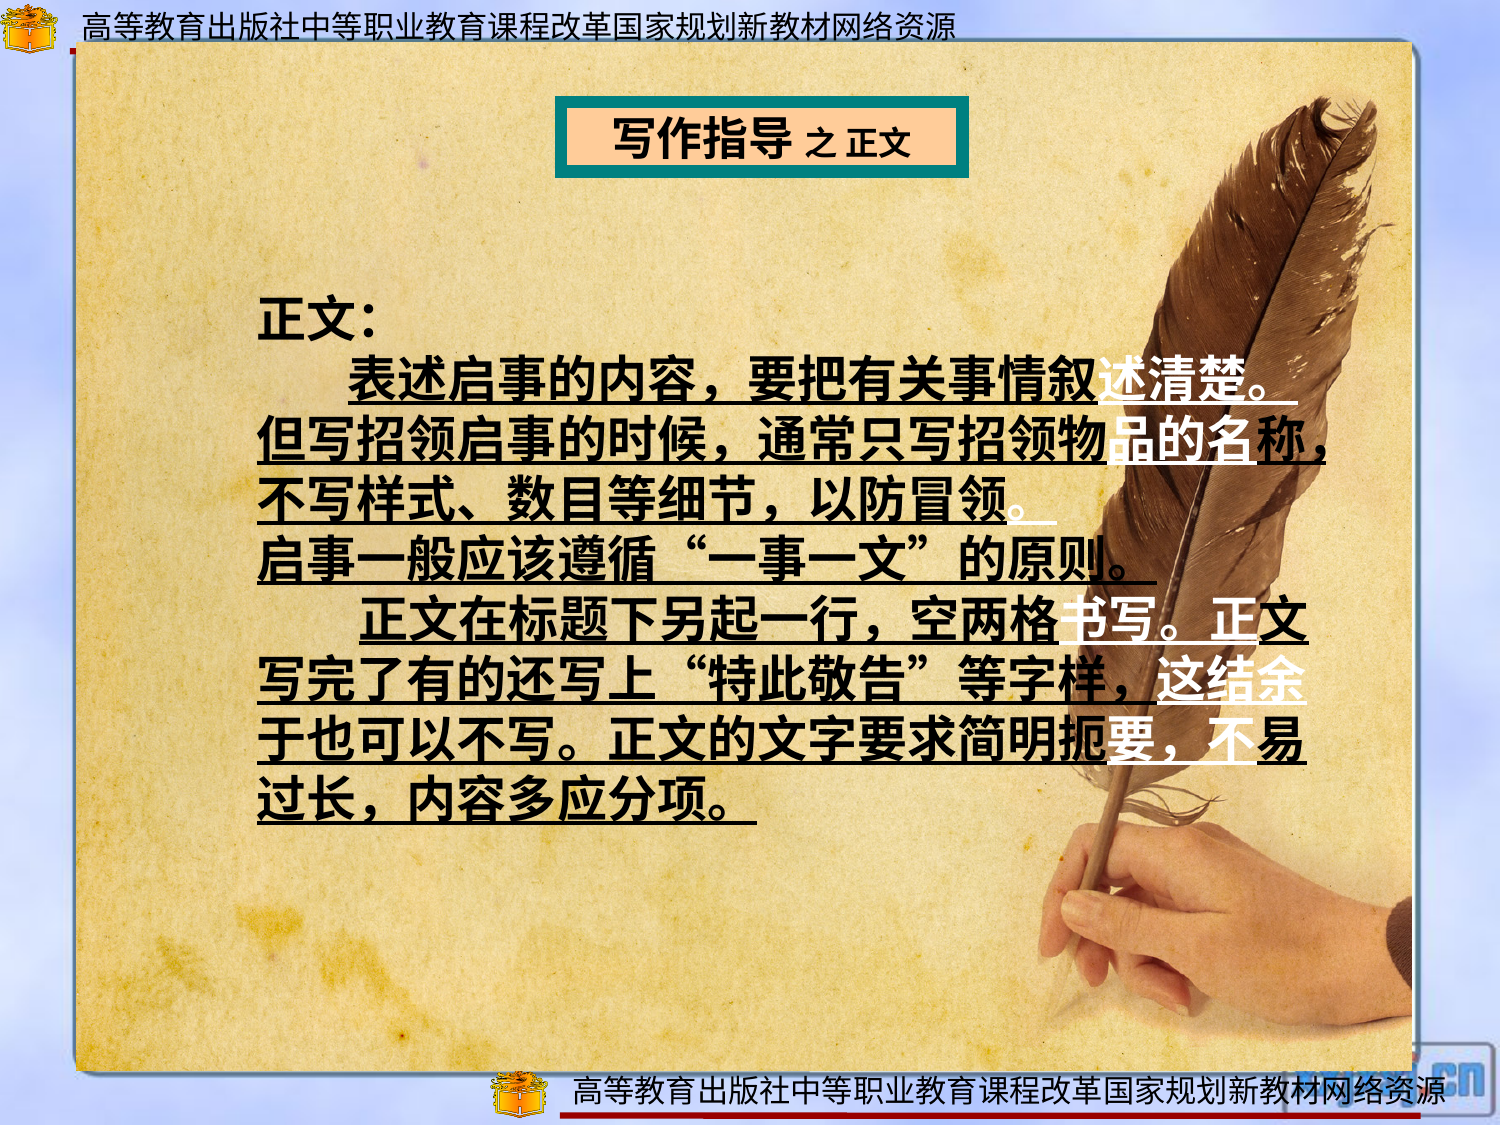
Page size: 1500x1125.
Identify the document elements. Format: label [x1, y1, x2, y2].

picture [0, 0, 1500, 1125]
text_box [0, 0, 1010, 54]
text_box [489, 1064, 1500, 1118]
